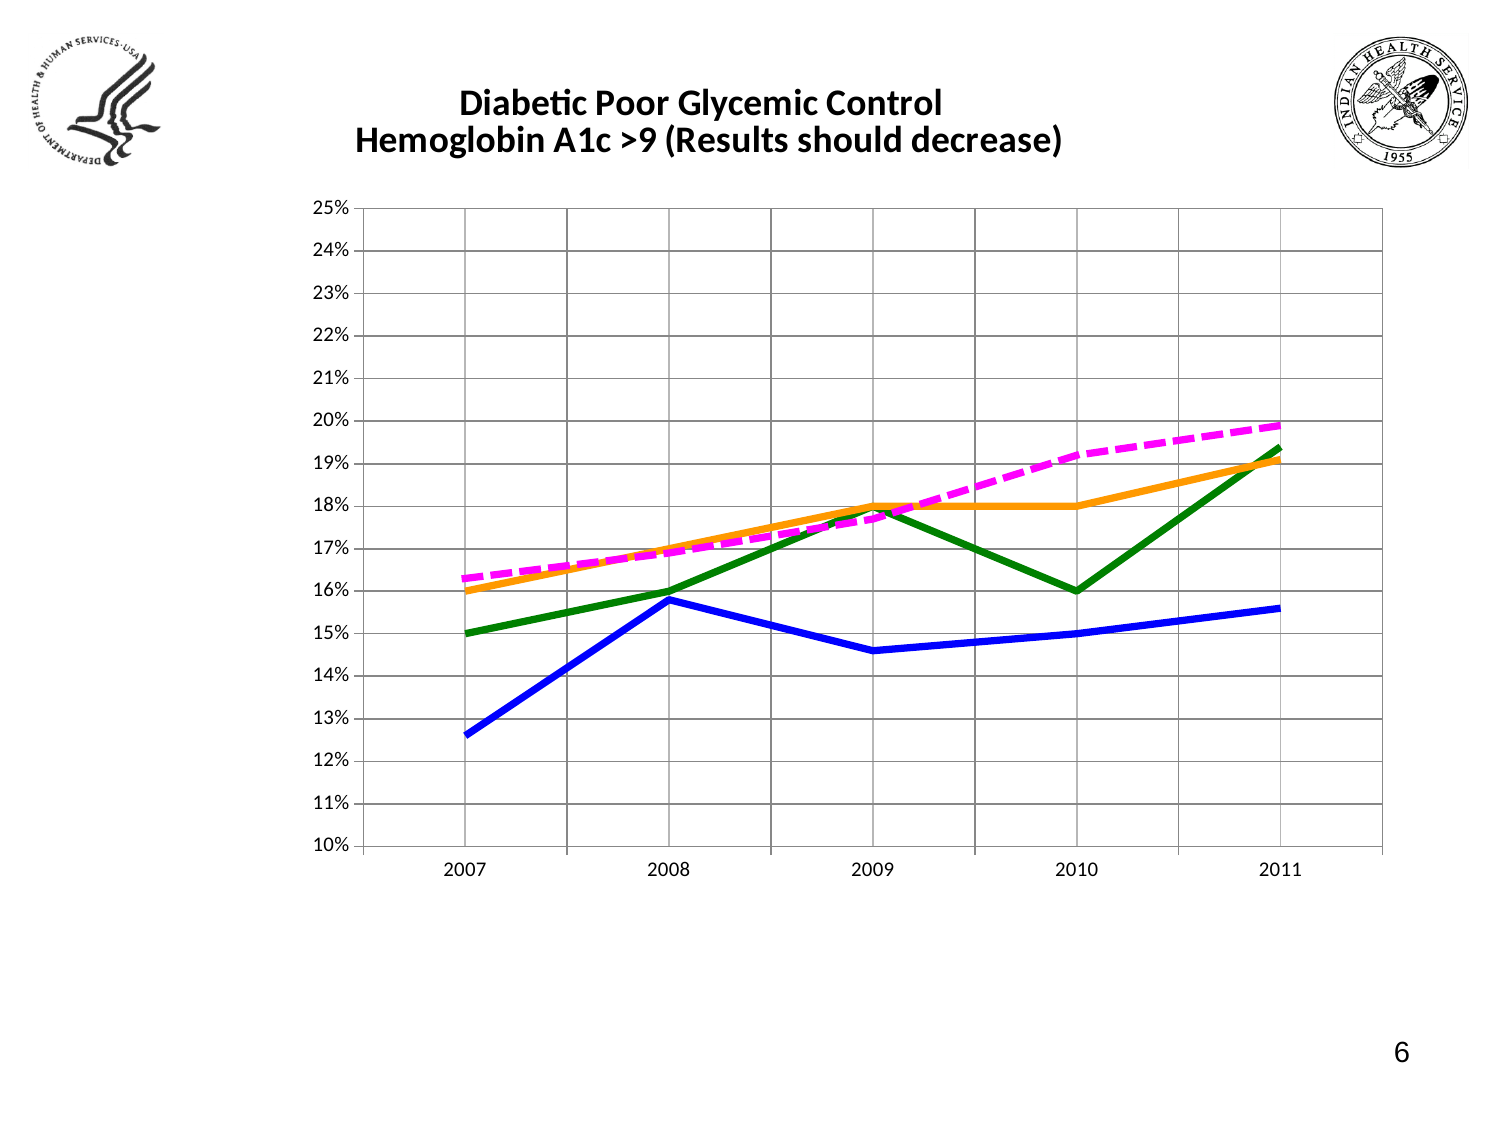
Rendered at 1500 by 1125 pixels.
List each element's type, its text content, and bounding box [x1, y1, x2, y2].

chart [74, 74, 1401, 1038]
slide_number 6 [1074, 1025, 1425, 1104]
picture [1333, 33, 1469, 169]
picture [28, 33, 164, 169]
